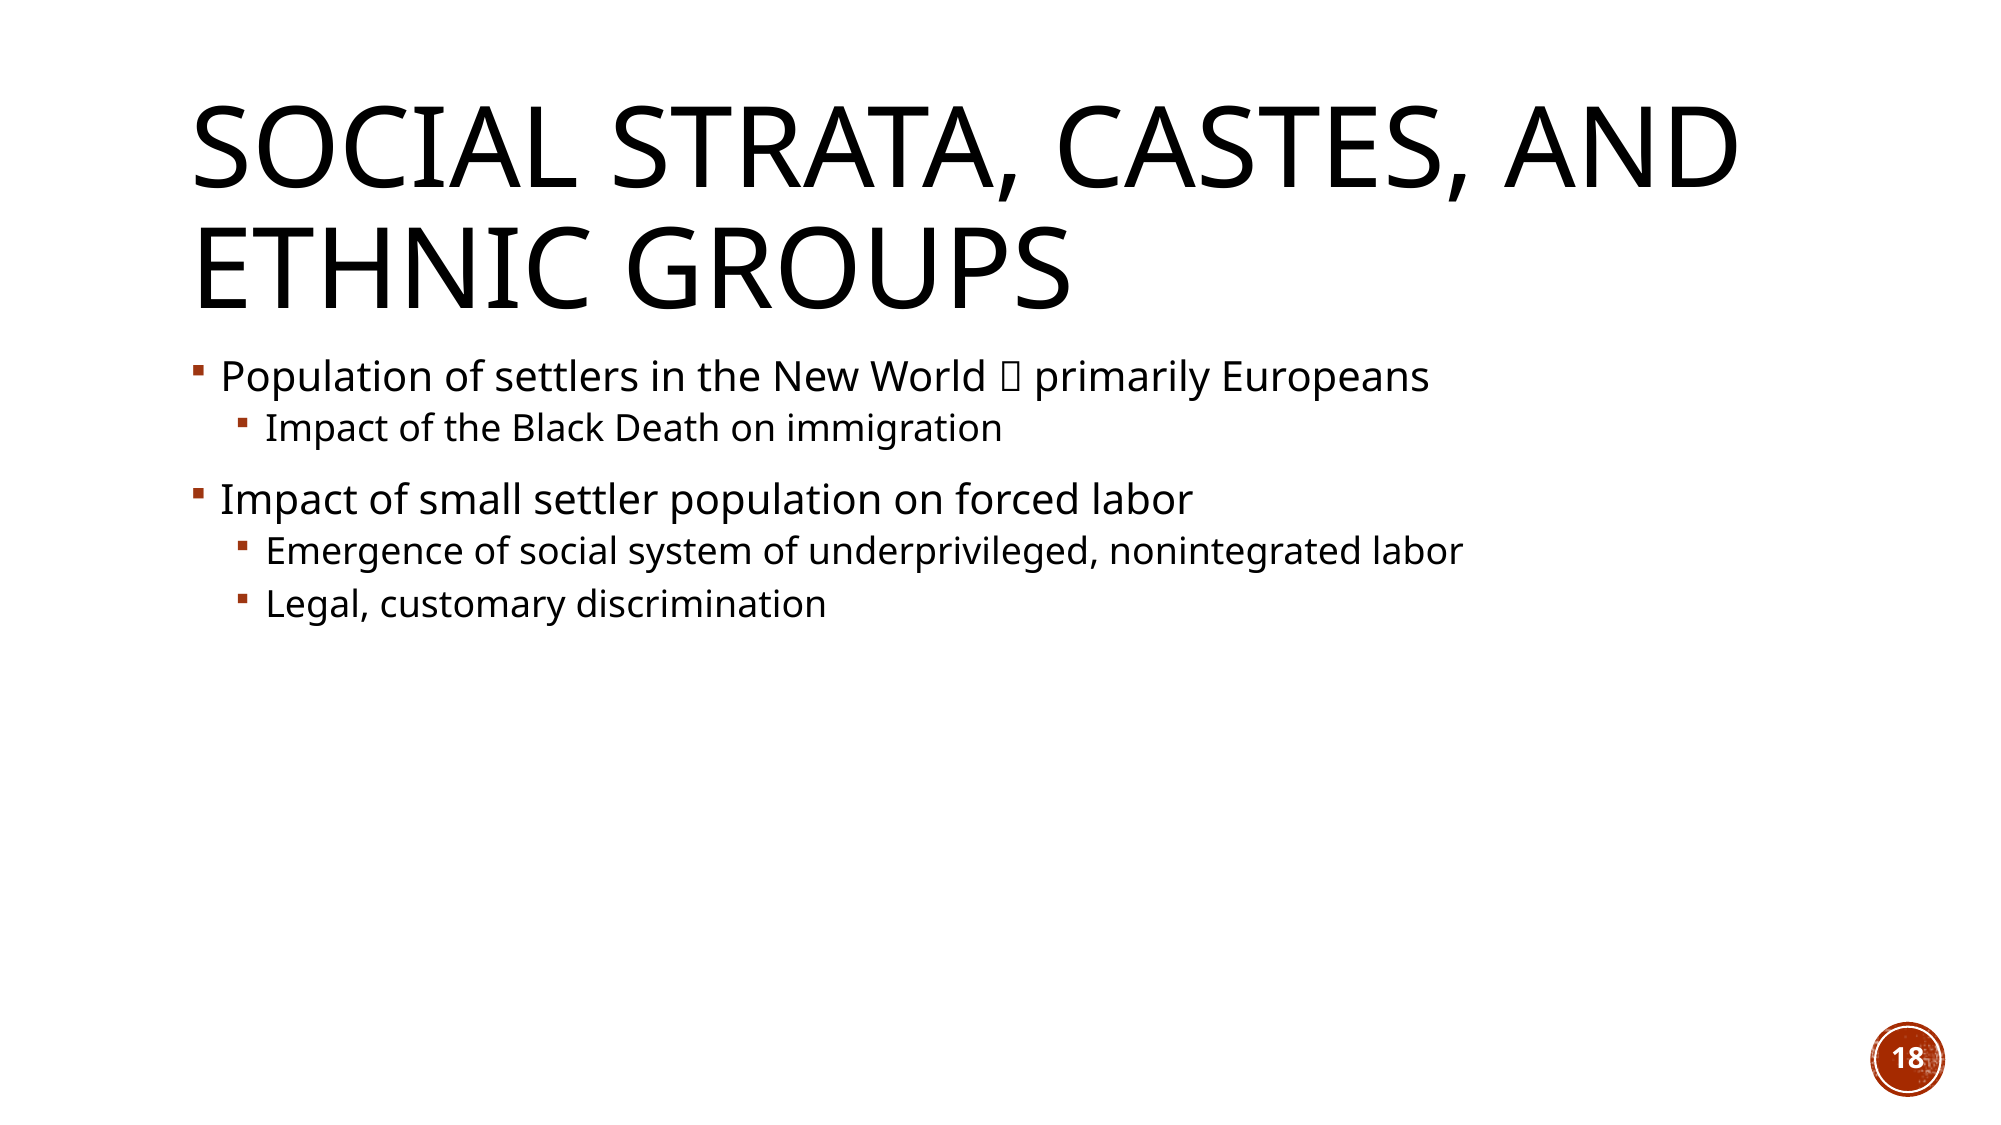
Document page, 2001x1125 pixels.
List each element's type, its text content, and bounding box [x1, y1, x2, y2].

slide_number 18 [1855, 1028, 1961, 1089]
list Population of settlers in the New World  primarily Europeans Impact of the Black Death on immigration Impact of small settler population on forced labor Emergence of social system of underprivileged, nonintegrated labor Legal, customary discrimination [175, 348, 1826, 1013]
title Social Strata, Castes, and Ethnic Groups [175, 79, 1826, 344]
